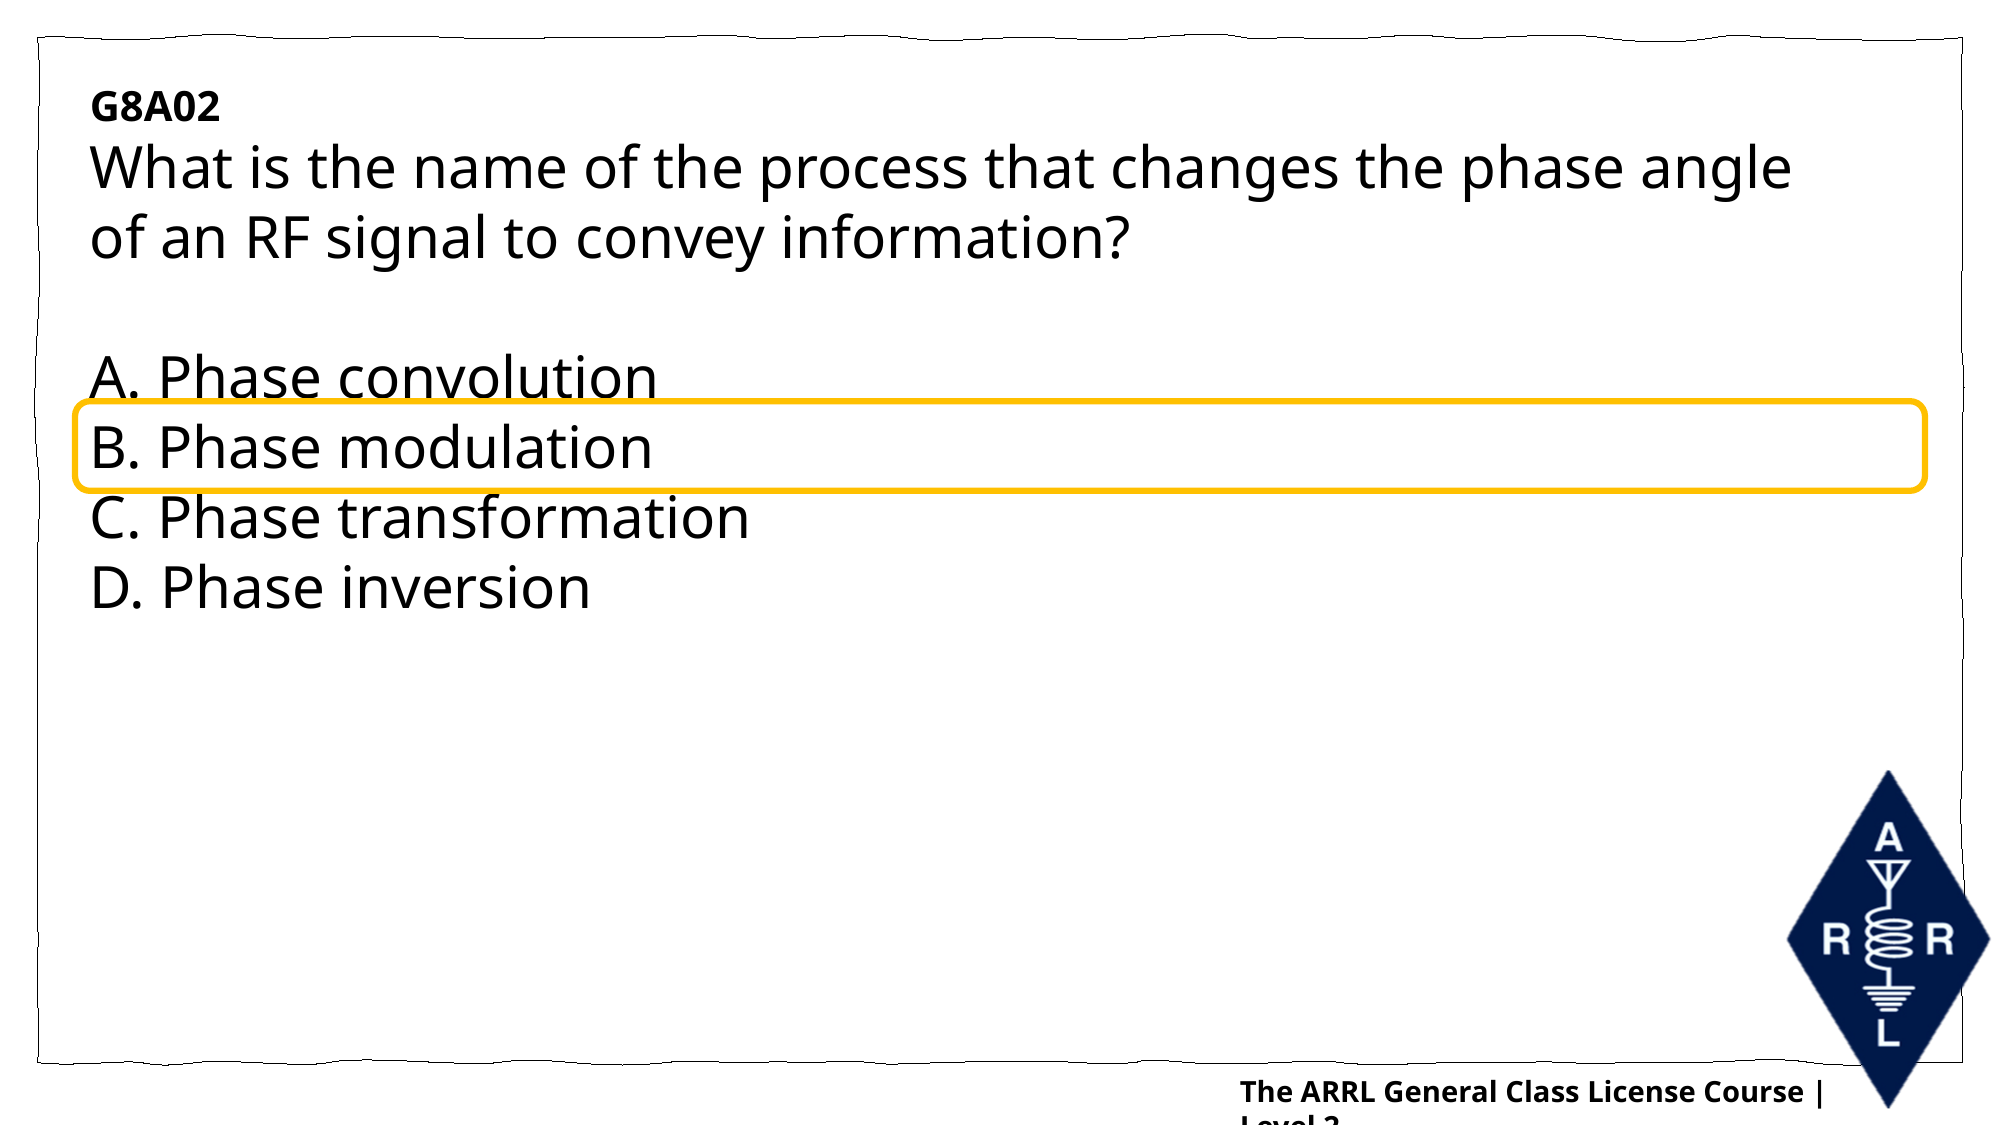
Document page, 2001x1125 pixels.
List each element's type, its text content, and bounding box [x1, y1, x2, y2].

text_box G8A02 What is the name of the process that changes the phase angle of an RF signal to convey information? A. Phase convolution B. Phase modulation C. Phase transformation D. Phase inversion [75, 484, 1850, 628]
text_box G8A02 What is the name of the process that changes the phase angle of an RF signal to convey information? A. Phase convolution B. Phase modulation C. Phase transformation D. Phase inversion [75, 72, 1850, 408]
picture [1773, 752, 1999, 1125]
text_box [73, 400, 1927, 492]
